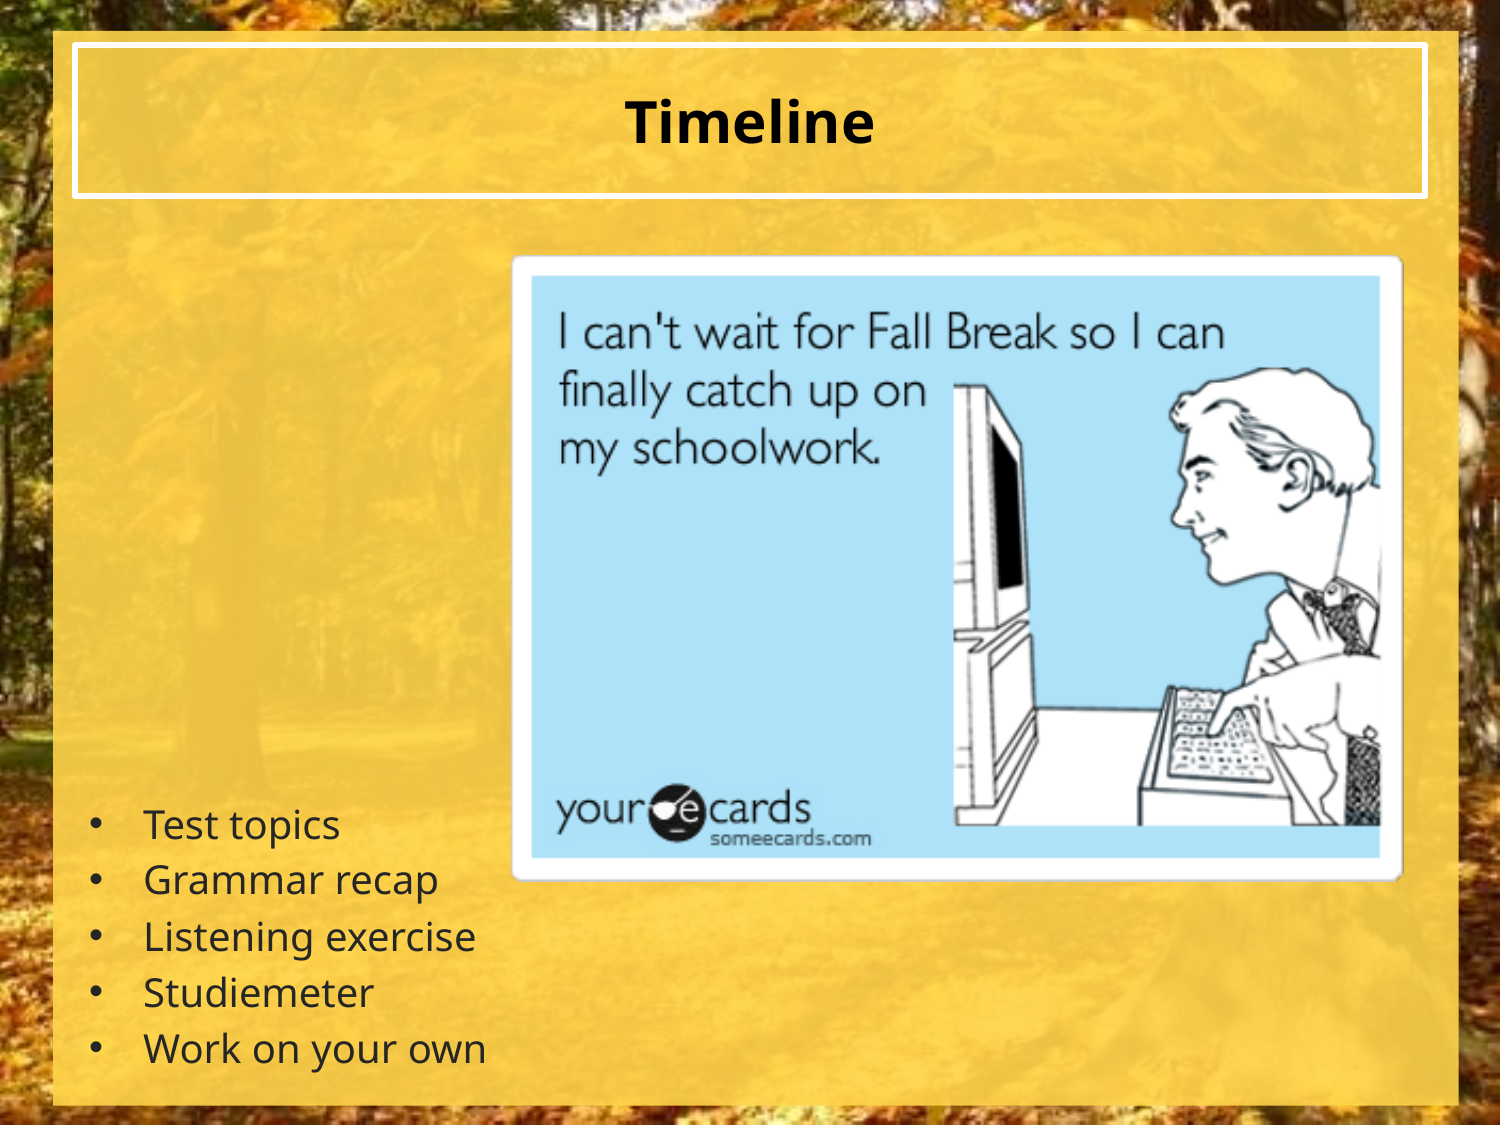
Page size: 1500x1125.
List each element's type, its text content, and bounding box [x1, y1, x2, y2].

title Timeline [72, 42, 1428, 199]
list Test topics Grammar recap Listening exercise Studiemeter Work on your own [74, 231, 1425, 1080]
picture [0, 0, 1500, 1125]
